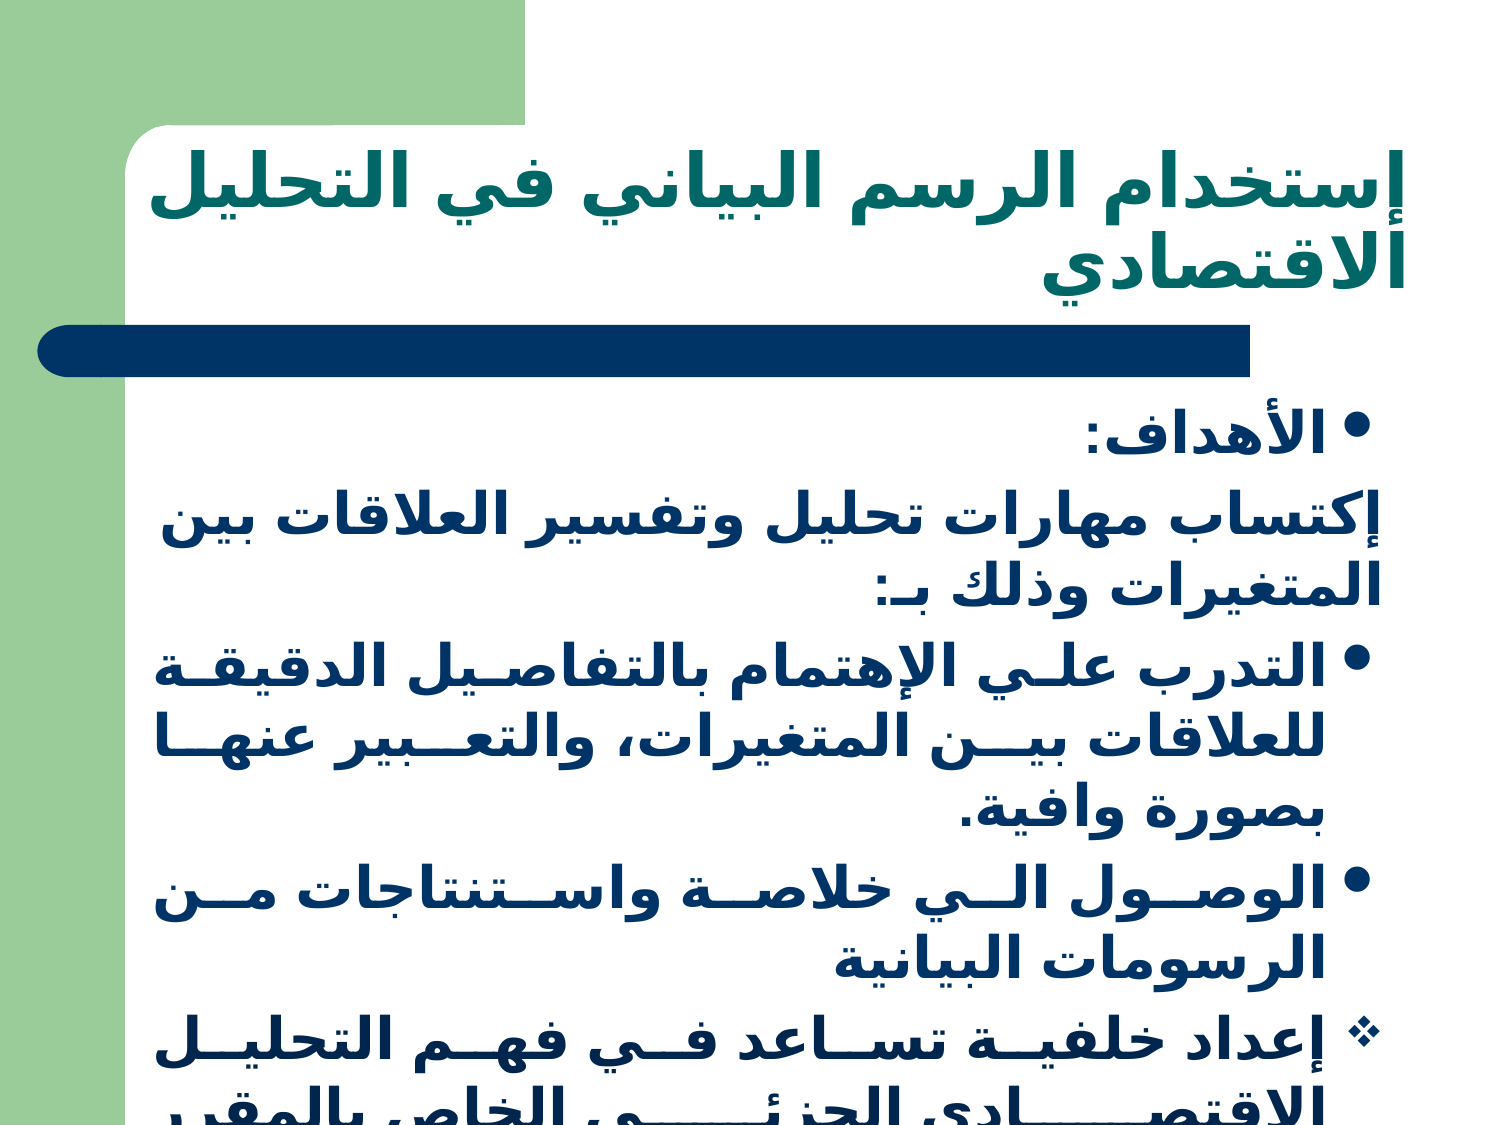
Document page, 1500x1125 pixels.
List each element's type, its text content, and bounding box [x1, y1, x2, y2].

title إستخدام الرسم البياني في التحليل الاقتصادي [125, 125, 1425, 313]
list الأهداف: إكتساب مهارات تحليل وتفسير العلاقات بين المتغيرات وذلك بـ: التدرب علي الإهتمام بالتفاصيل الدقيقة للعلاقات بين المتغيرات، والتعبير عنها بصورة وافية. الوصول الي خلاصة واستنتاجات من الرسومات البيانية إعداد خلفية تساعد في فهم التحليل الإقتصادي الجزئي الخاص بالمقرر والمقررات ذات العلاقة. [137, 387, 1400, 999]
